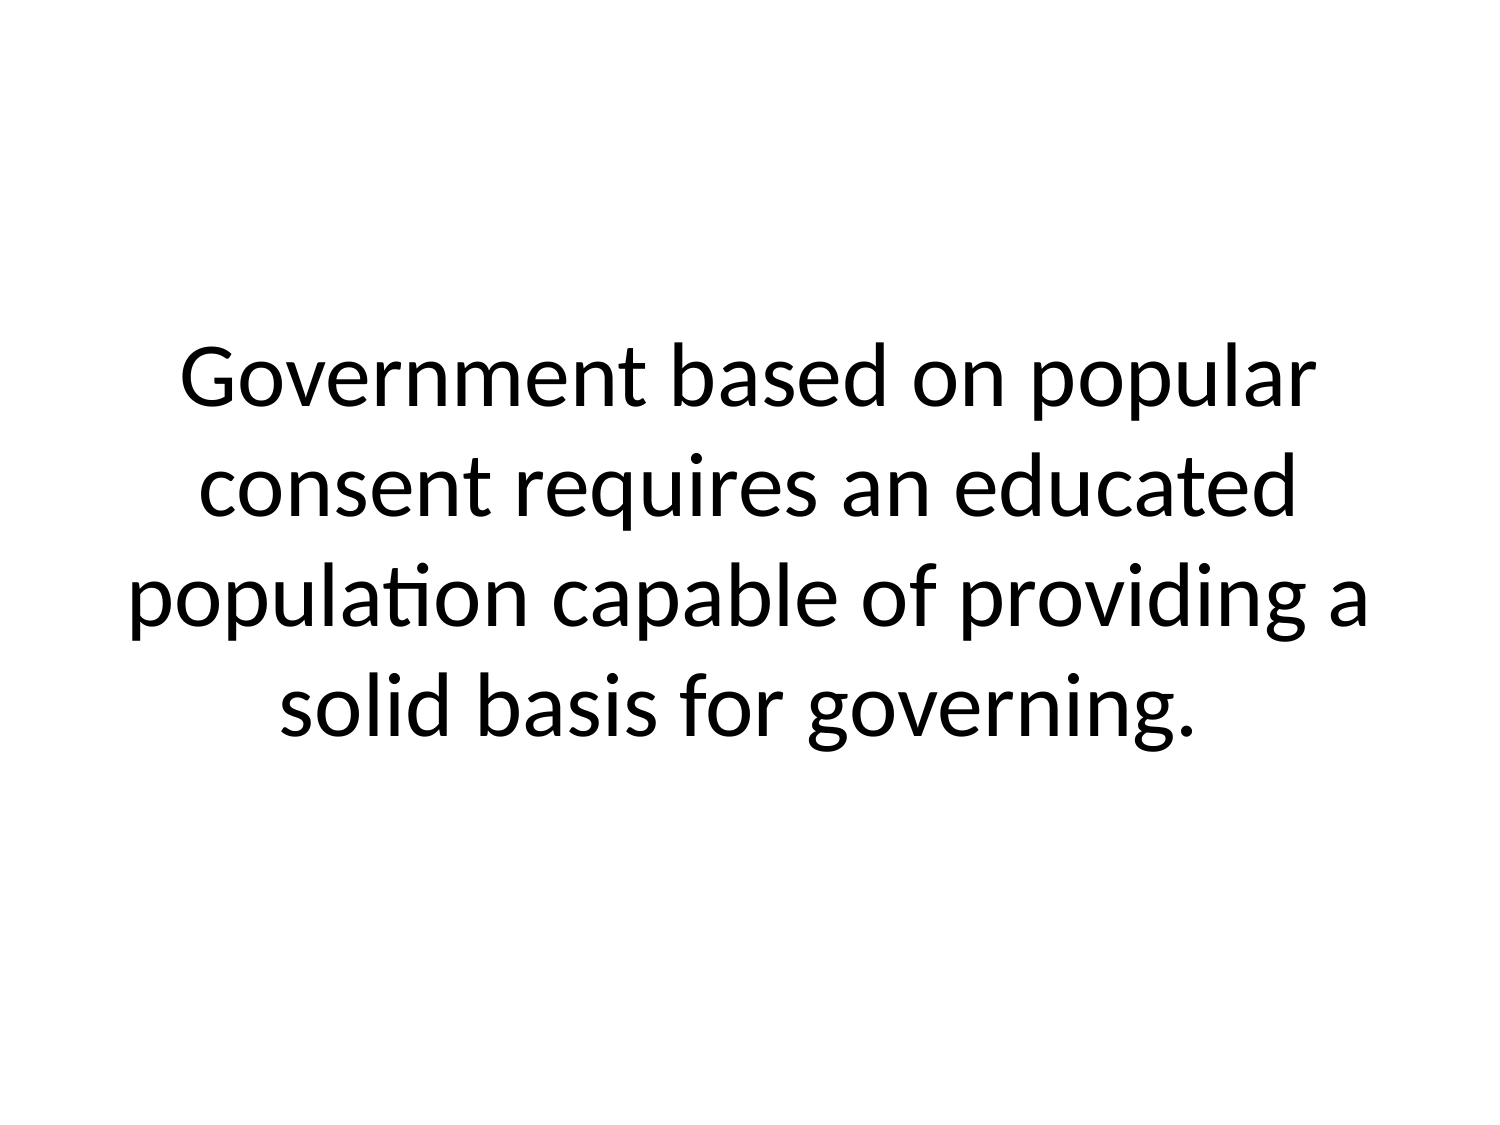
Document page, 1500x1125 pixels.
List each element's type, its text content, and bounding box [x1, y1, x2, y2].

title Government based on popular consent requires an educated population capable of providing a solid basis for governing. [74, 44, 1426, 1026]
